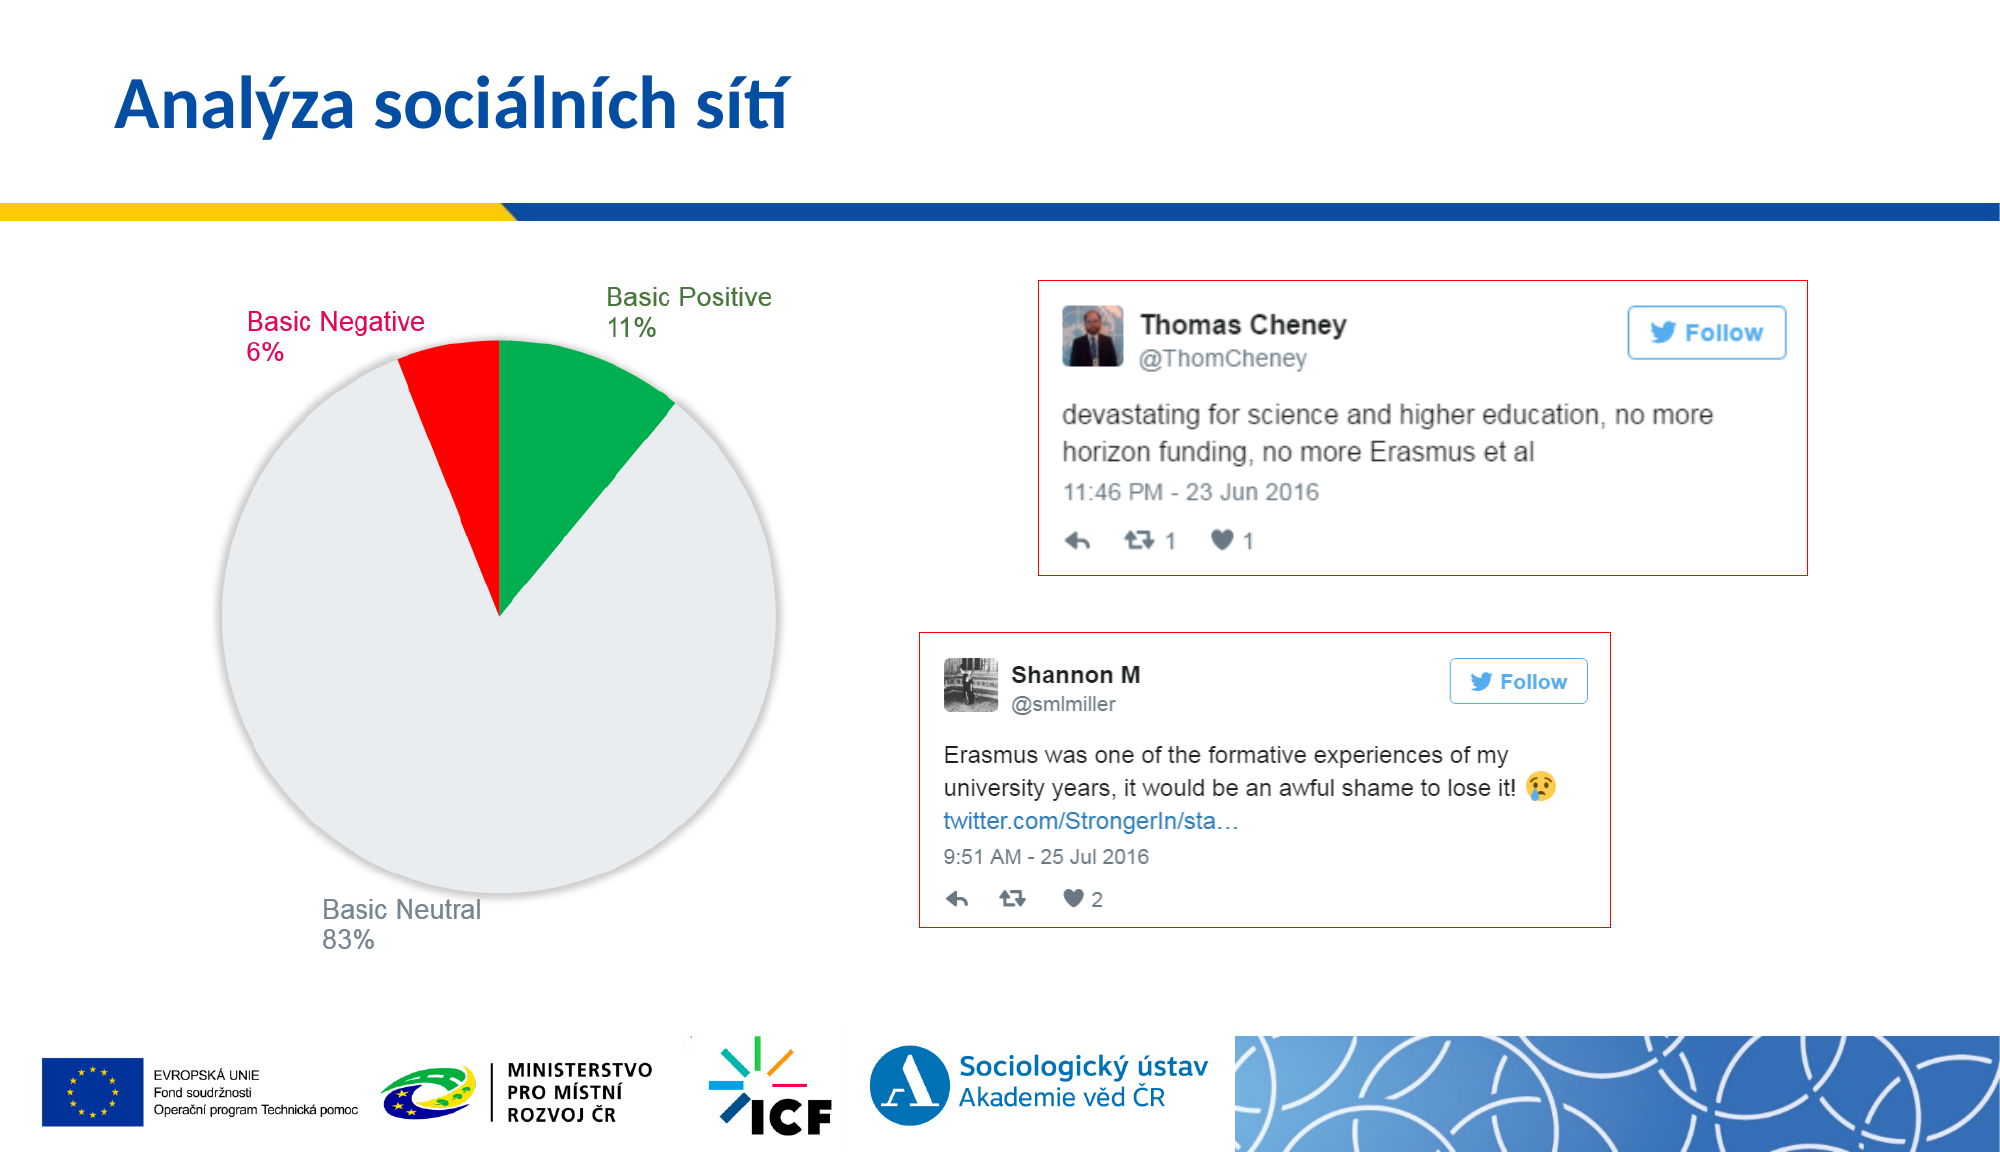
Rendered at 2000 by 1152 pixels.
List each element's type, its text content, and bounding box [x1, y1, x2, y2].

picture [0, 203, 2000, 221]
picture [1038, 279, 1808, 577]
picture [680, 1018, 2000, 1152]
title Analýza sociálních sítí [99, 46, 1900, 198]
picture [19, 1035, 674, 1149]
picture [99, 246, 874, 970]
picture [919, 631, 1611, 929]
